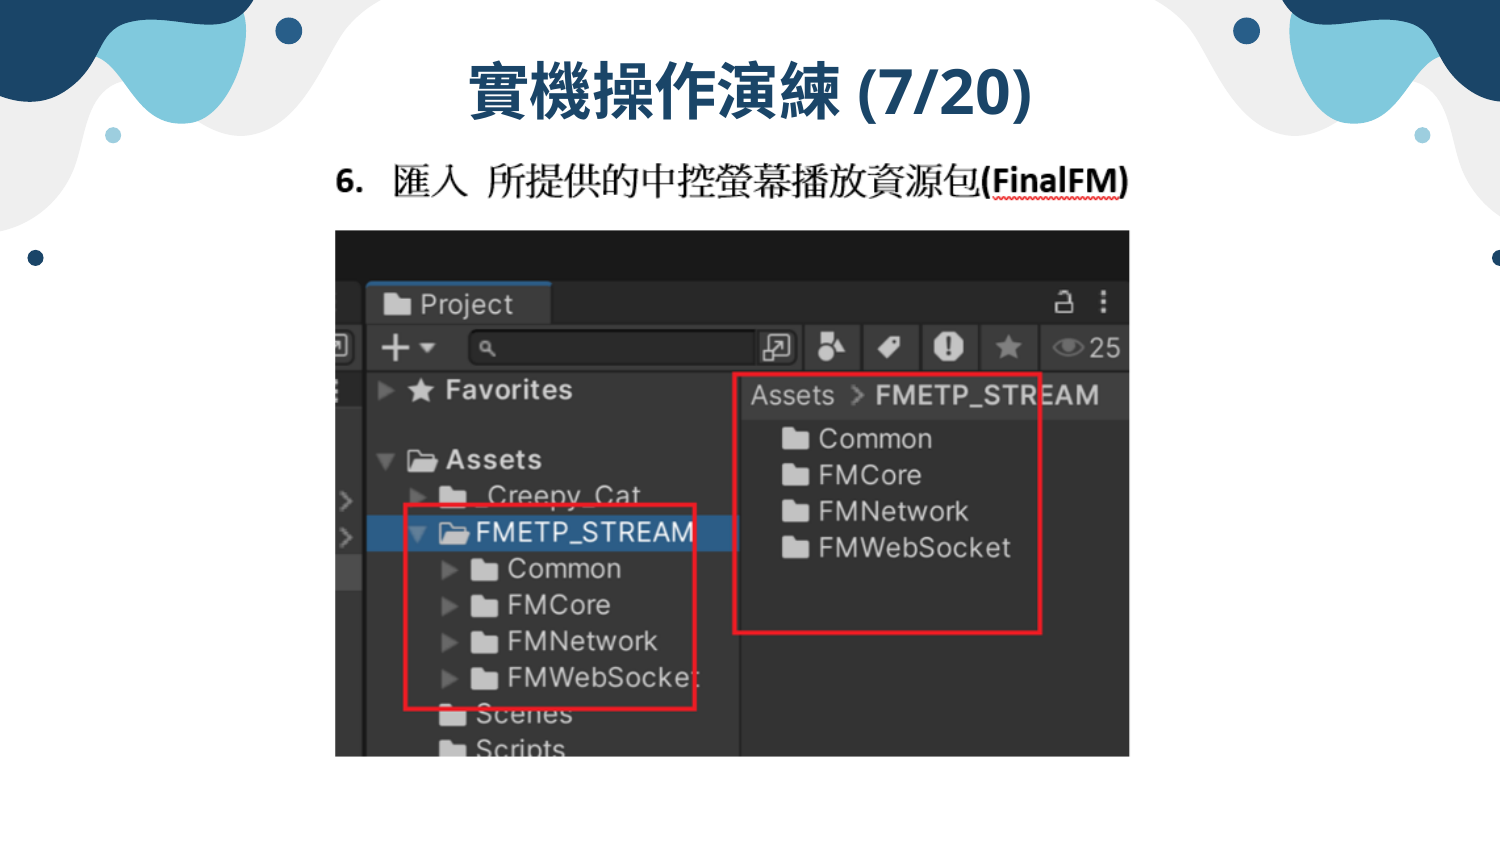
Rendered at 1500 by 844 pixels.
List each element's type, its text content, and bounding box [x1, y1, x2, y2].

picture [262, 145, 1228, 788]
title 實機操作演練(7/20) [88, 36, 1412, 131]
